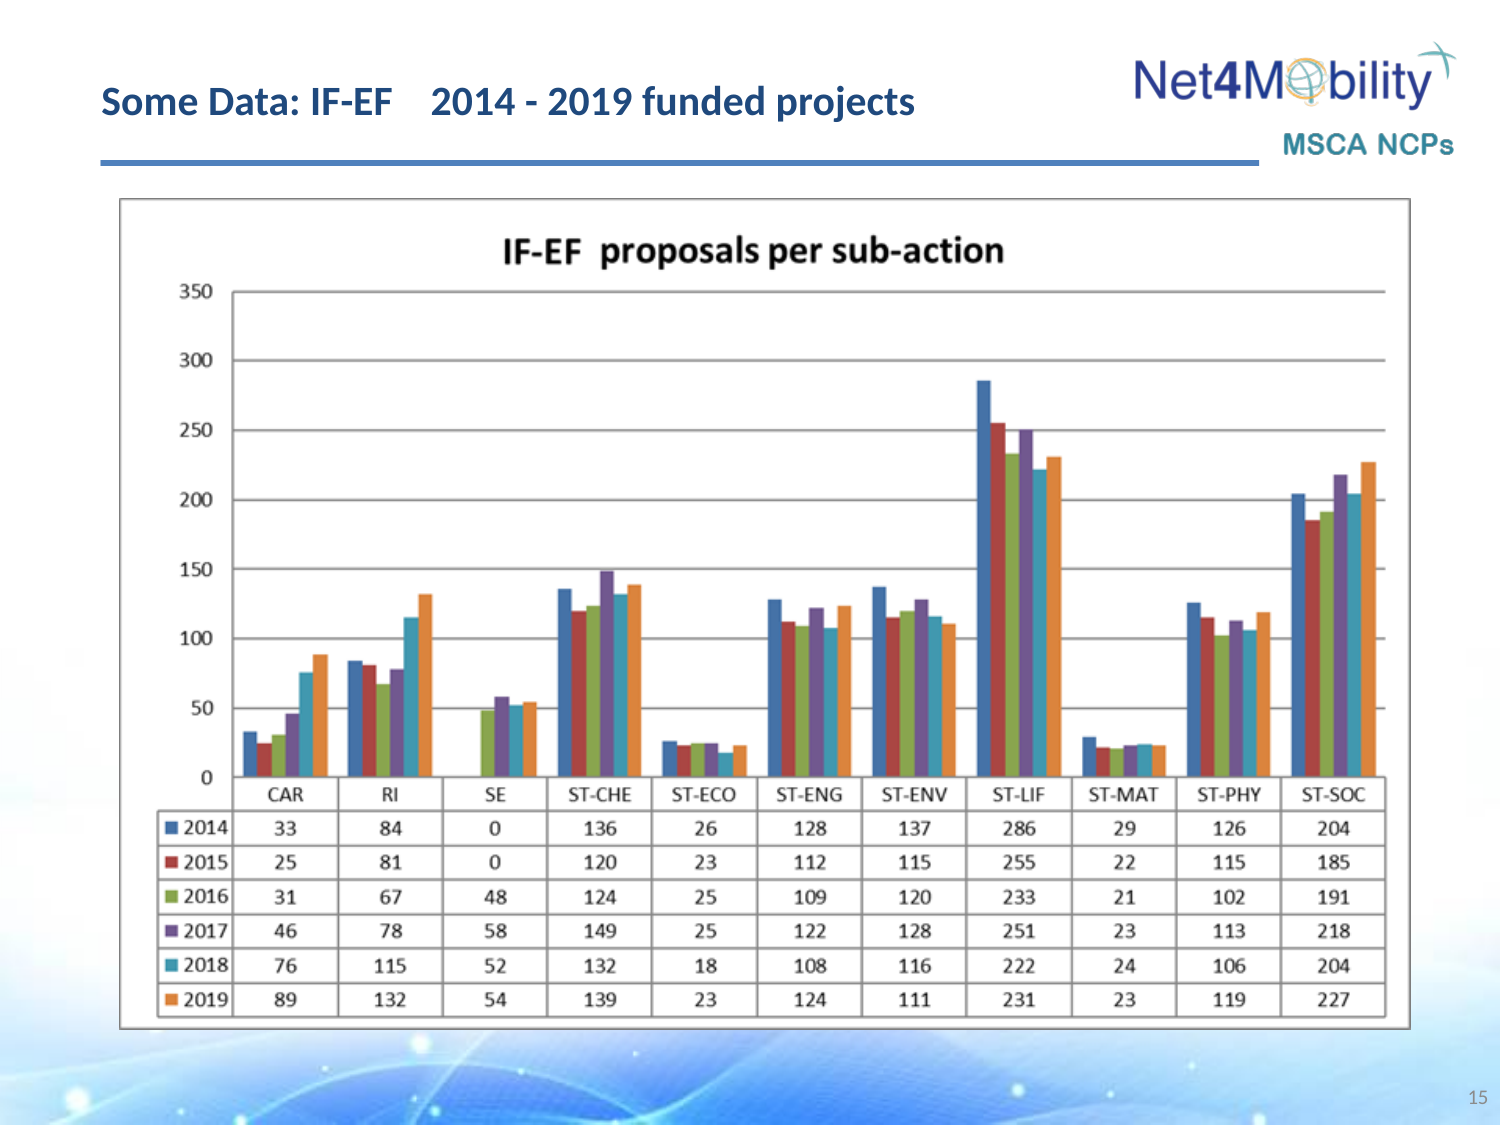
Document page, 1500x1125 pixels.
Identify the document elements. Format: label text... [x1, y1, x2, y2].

picture [0, 0, 1500, 1125]
slide_number 15 [1153, 1066, 1500, 1125]
title Some Data: IF-EF 2014 - 2019 funded projects [29, 36, 1500, 161]
